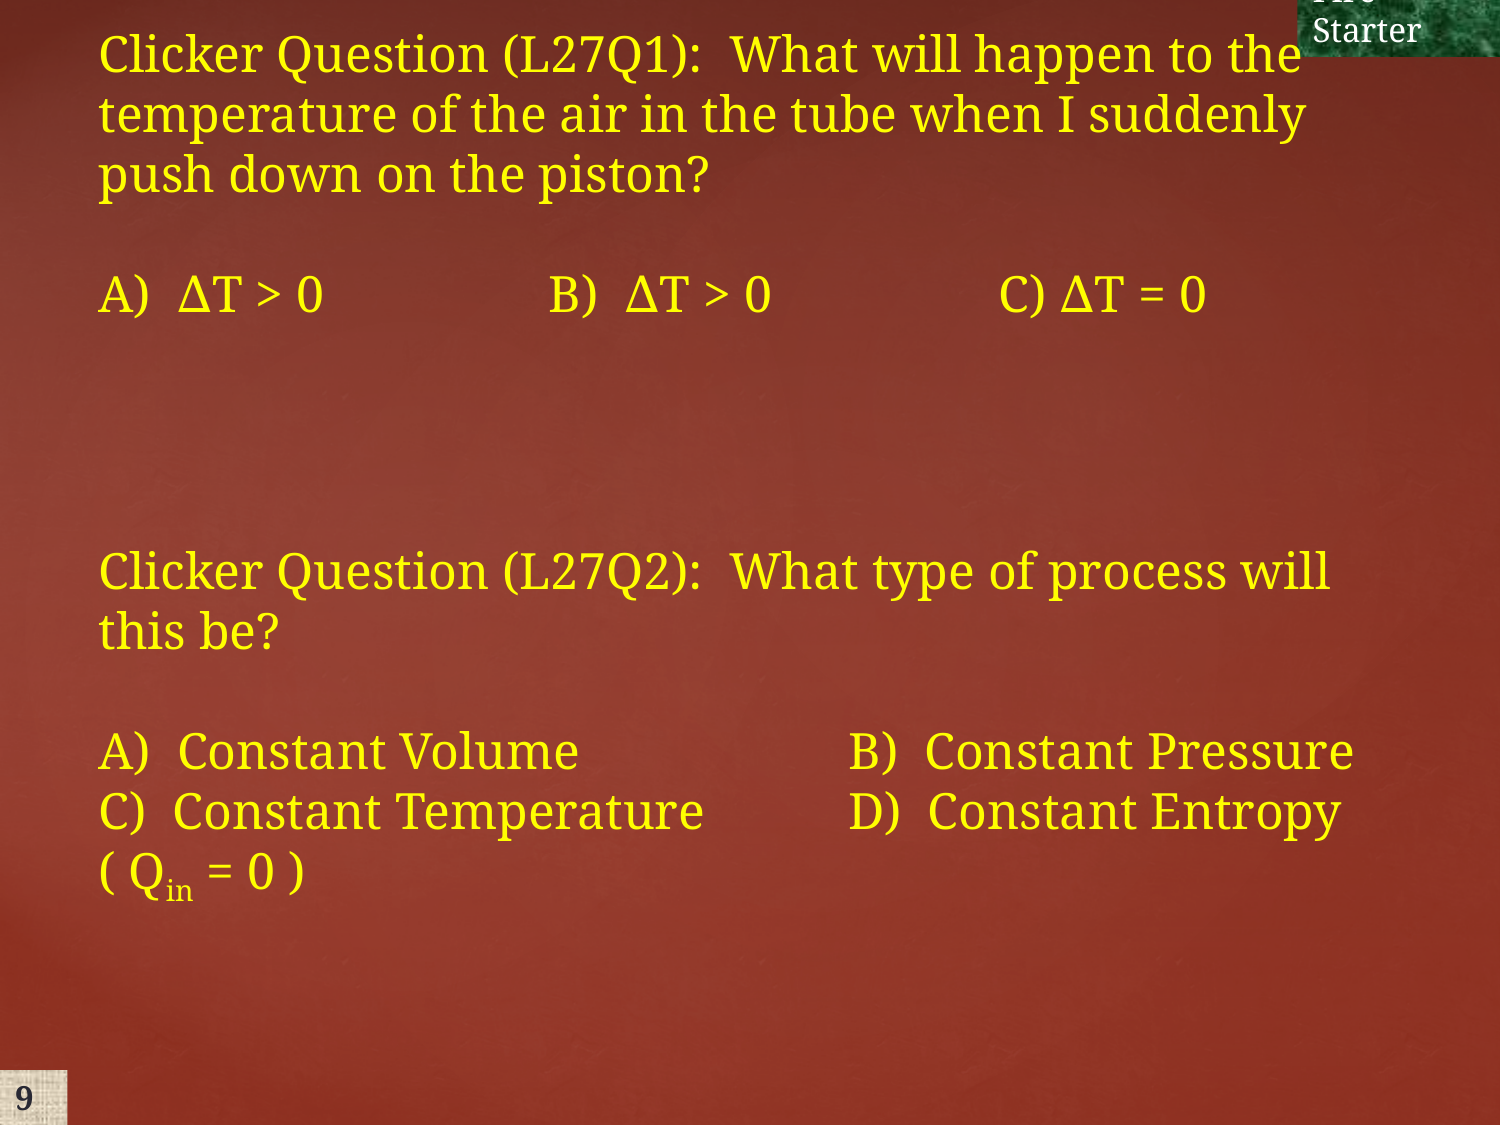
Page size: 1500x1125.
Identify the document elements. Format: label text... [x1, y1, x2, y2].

text_box Clicker Question (L27Q2): What type of process will this be? A) Constant Volume B) Constant Pressure C) Constant Temperature D) Constant Entropy ( Qin = 0 ) [83, 659, 1437, 915]
text_box Clicker Question (L27Q1): What will happen to the temperature of the air in the tube when I suddenly push down on the piston? A) ∆T > 0 B) ∆T > 0 C) ∆T = 0 [83, 82, 1437, 331]
text_box Fire Starter [1297, 0, 1500, 57]
text_box 9 [0, 1070, 68, 1125]
